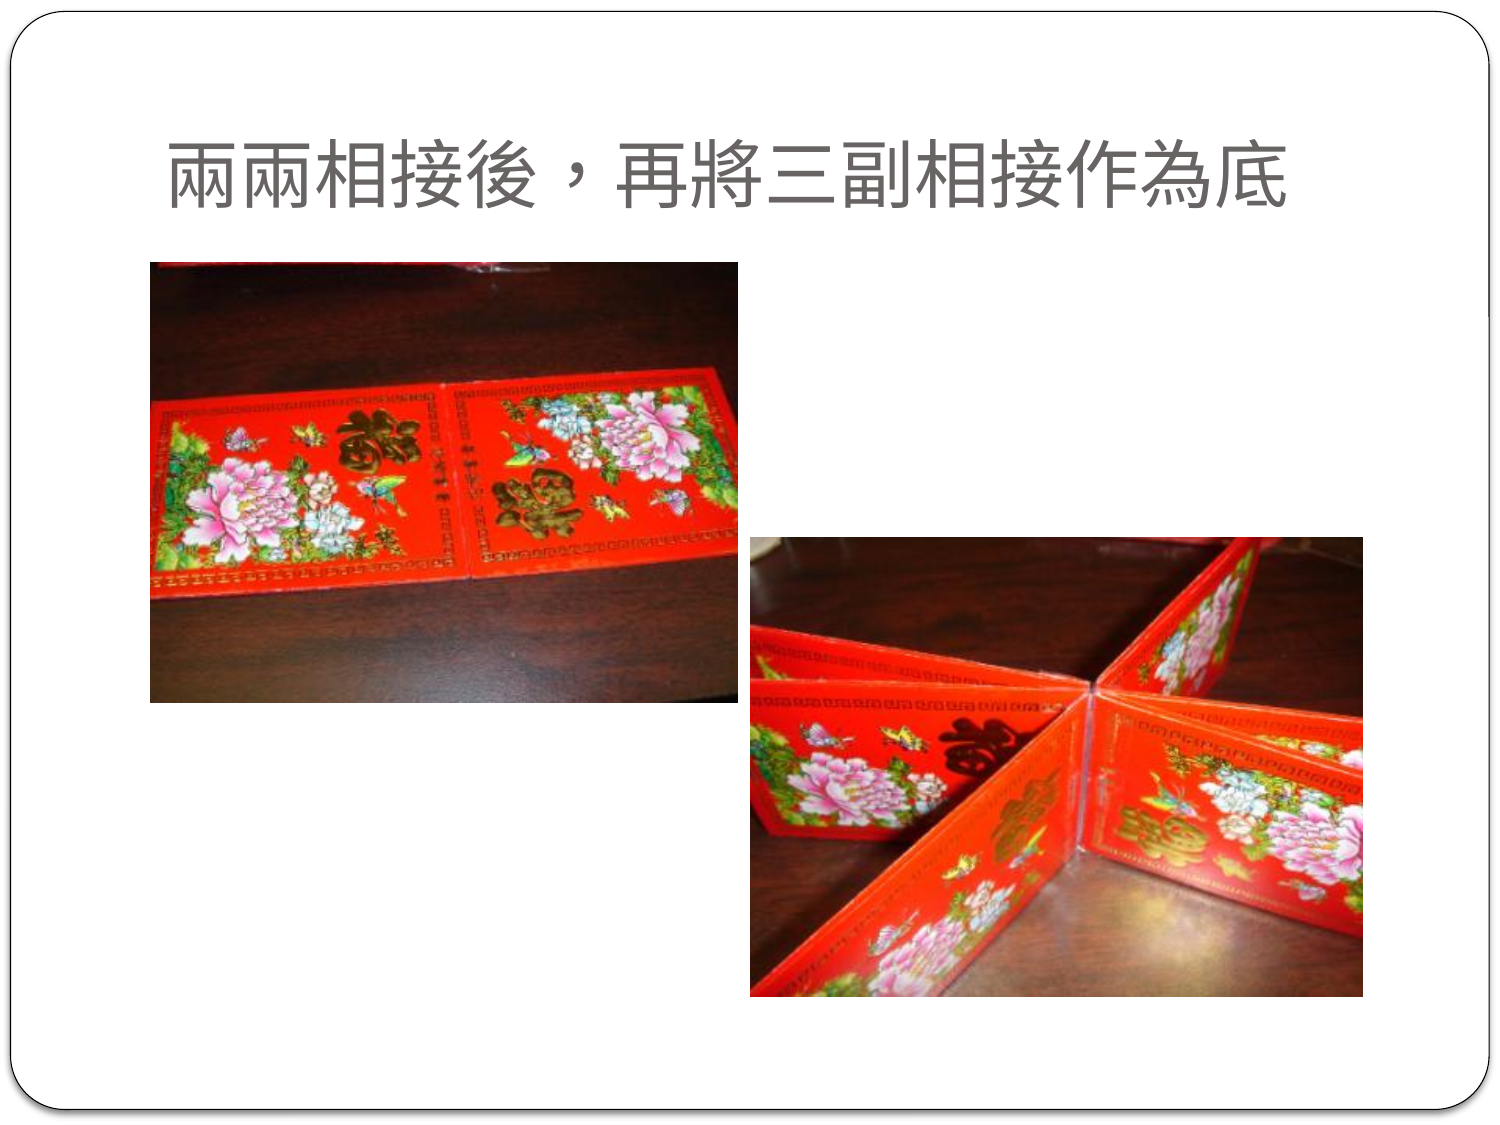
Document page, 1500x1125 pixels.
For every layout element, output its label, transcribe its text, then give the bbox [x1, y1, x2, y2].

picture [749, 537, 1363, 998]
title 兩兩相接後，再將三副相接作為底 [150, 45, 1425, 233]
picture [149, 262, 738, 704]
